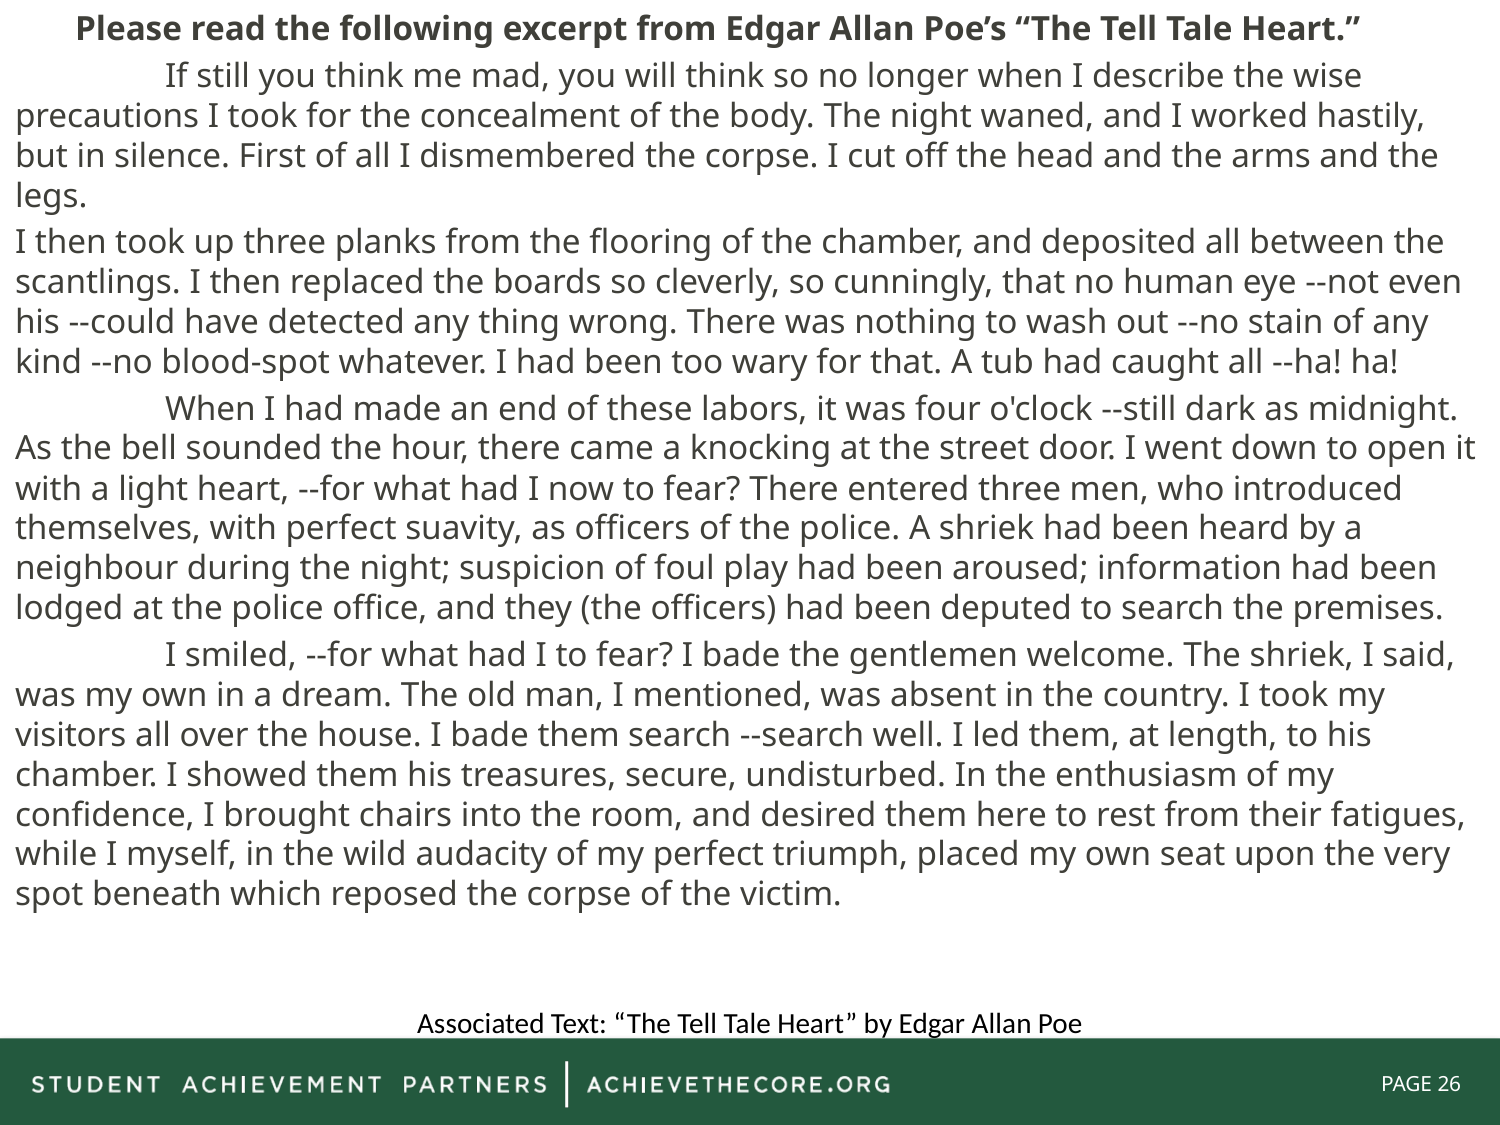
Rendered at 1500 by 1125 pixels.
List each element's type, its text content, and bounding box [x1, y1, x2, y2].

list Please read the following excerpt from Edgar Allan Poe’s “The Tell Tale Heart.” If still you think me mad, you will think so no longer when I describe the wise precautions I took for the concealment of the body. The night waned, and I worked hastily, but in silence. First of all I dismembered the corpse. I cut off the head and the arms and the legs. I then took up three planks from the flooring of the chamber, and deposited all between the scantlings. I then replaced the boards so cleverly, so cunningly, that no human eye --not even his --could have detected any thing wrong. There was nothing to wash out --no stain of any kind --no blood-spot whatever. I had been too wary for that. A tub had caught all --ha! ha! When I had made an end of these labors, it was four o'clock --still dark as midnight. As the bell sounded the hour, there came a knocking at the street door. I went down to open it with a light heart, --for what had I now to fear? There entered three men, who introduced themselves, with perfect suavity, as officers of the police. A shriek had been heard by a neighbour during the night; suspicion of foul play had been aroused; information had been lodged at the police office, and they (the officers) had been deputed to search the premises. I smiled, --for what had I to fear? I bade the gentlemen welcome. The shriek, I said, was my own in a dream. The old man, I mentioned, was absent in the country. I took my visitors all over the house. I bade them search --search well. I led them, at length, to his chamber. I showed them his treasures, secure, undisturbed. In the enthusiasm of my confidence, I brought chairs into the room, and desired them here to rest from their fatigues, while I myself, in the wild audacity of my perfect triumph, placed my own seat upon the very spot beneath which reposed the corpse of the victim. [0, 0, 1500, 1005]
text_box Associated Text: “The Tell Tale Heart” by Edgar Allan Poe [74, 996, 1425, 1047]
